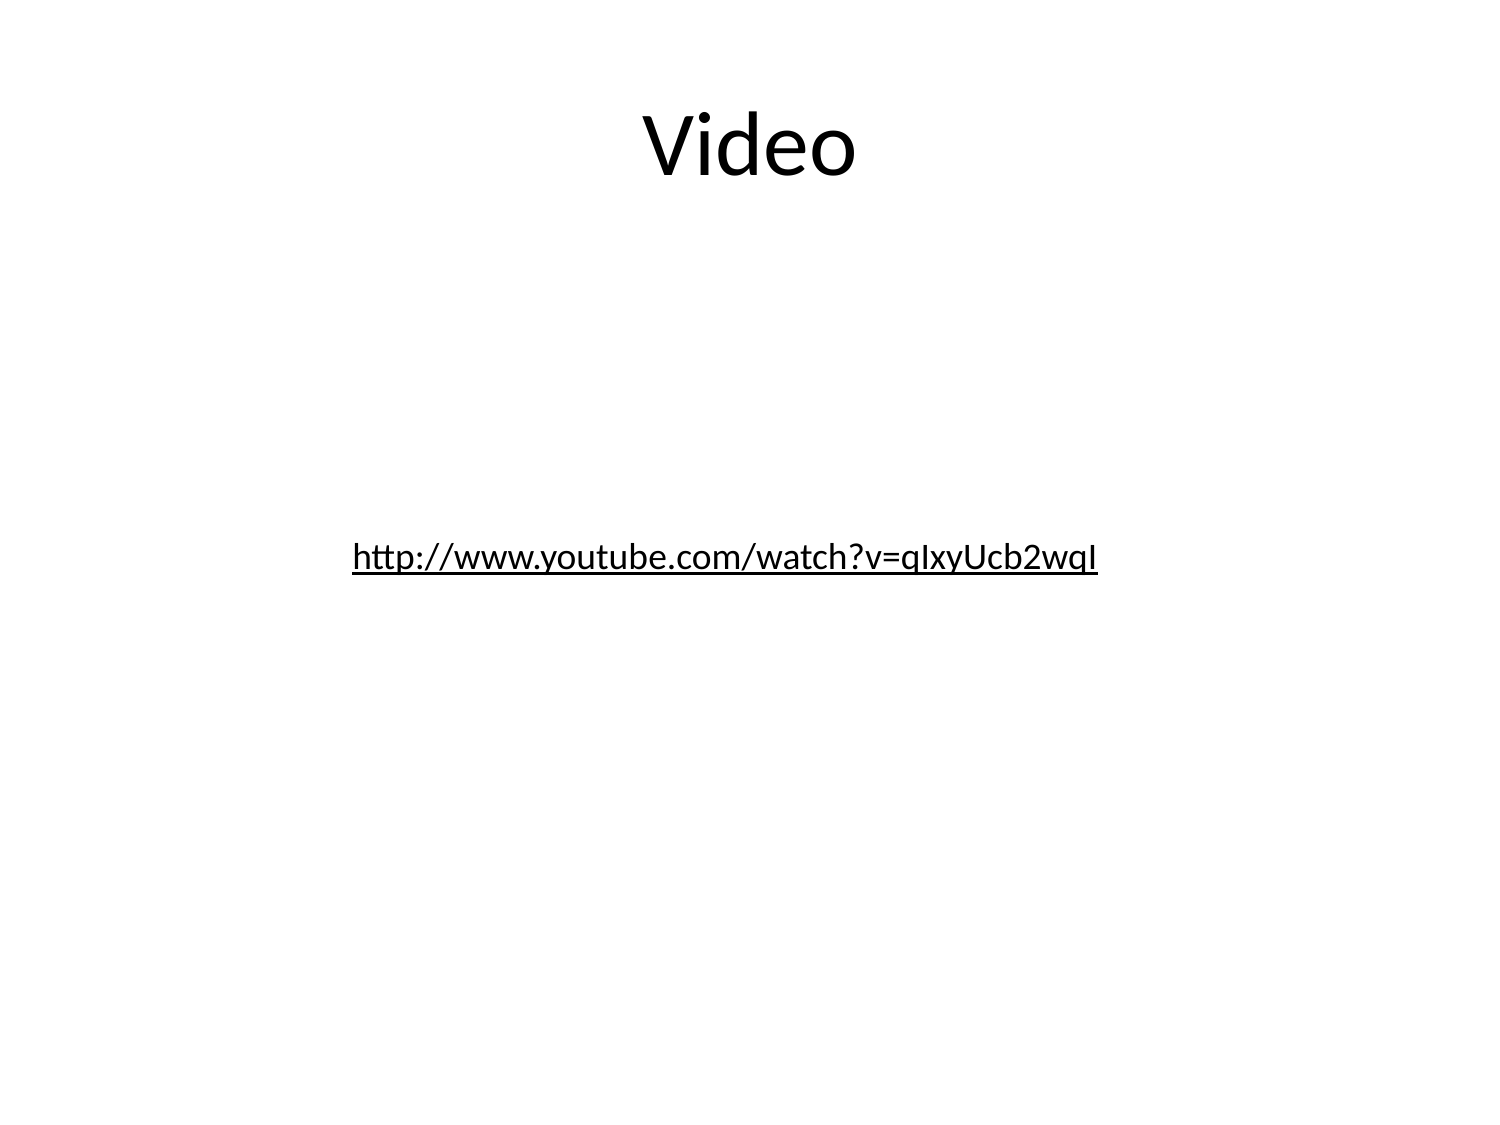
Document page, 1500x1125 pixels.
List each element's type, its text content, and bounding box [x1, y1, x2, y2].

title Video [75, 45, 1425, 233]
text_box http://www.youtube.com/watch?v=qIxyUcb2wqI [337, 524, 1138, 585]
